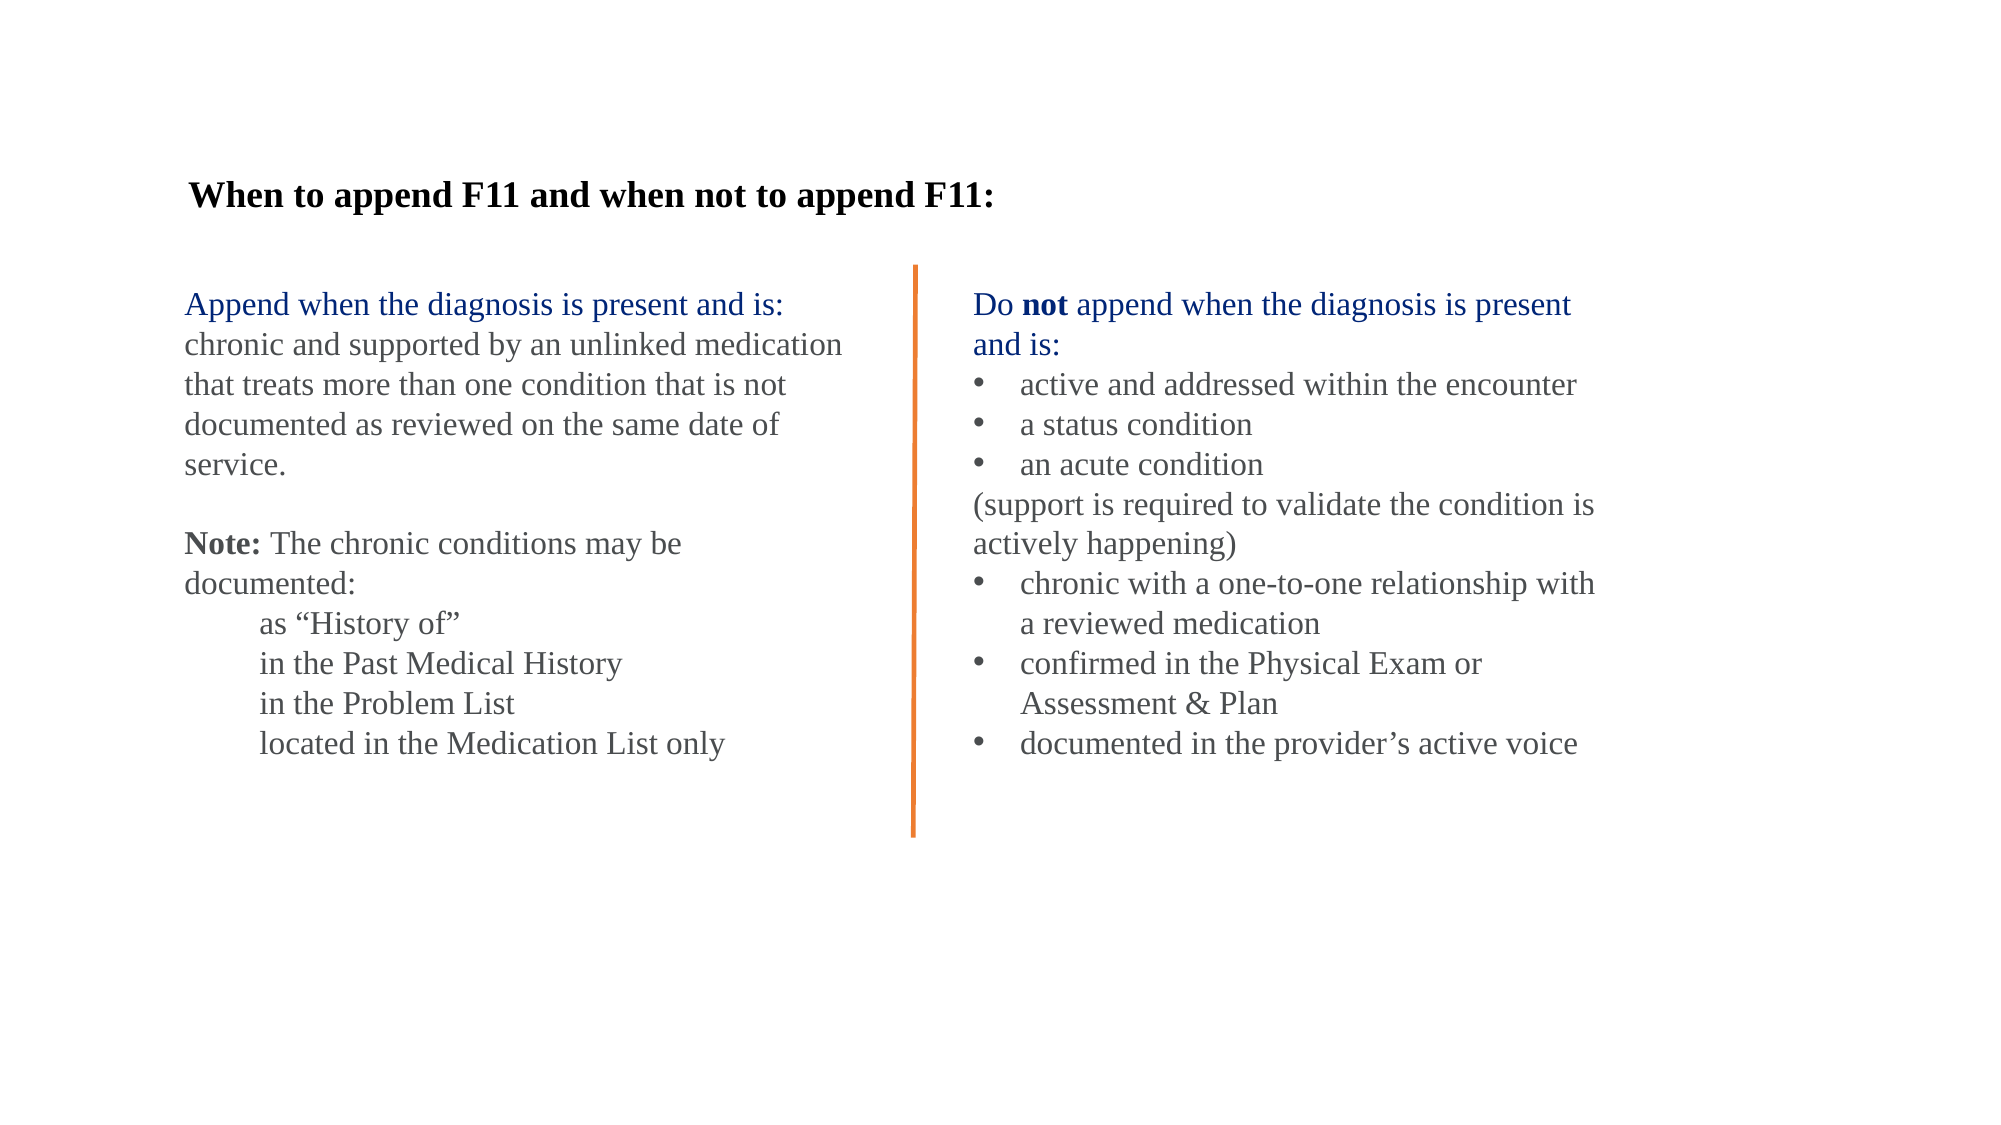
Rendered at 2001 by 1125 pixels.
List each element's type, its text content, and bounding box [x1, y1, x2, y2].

text_box When to append F11 and when not to append F11: [173, 162, 1011, 223]
text_box Append when the diagnosis is present and is: chronic and supported by an unlinked medication that treats more than one condition that is not documented as reviewed on the same date of service. Note: The chronic conditions may be documented: as “History of” in the Past Medical History in the Problem List located in the Medication List only [169, 234, 878, 809]
text_box Do not append when the diagnosis is present and is: active and addressed within the encounter a status condition an acute condition (support is required to validate the condition is actively happening) chronic with a one-to-one relationship with a reviewed medication confirmed in the Physical Exam or Assessment & Plan documented in the provider’s active voice [958, 234, 1616, 769]
